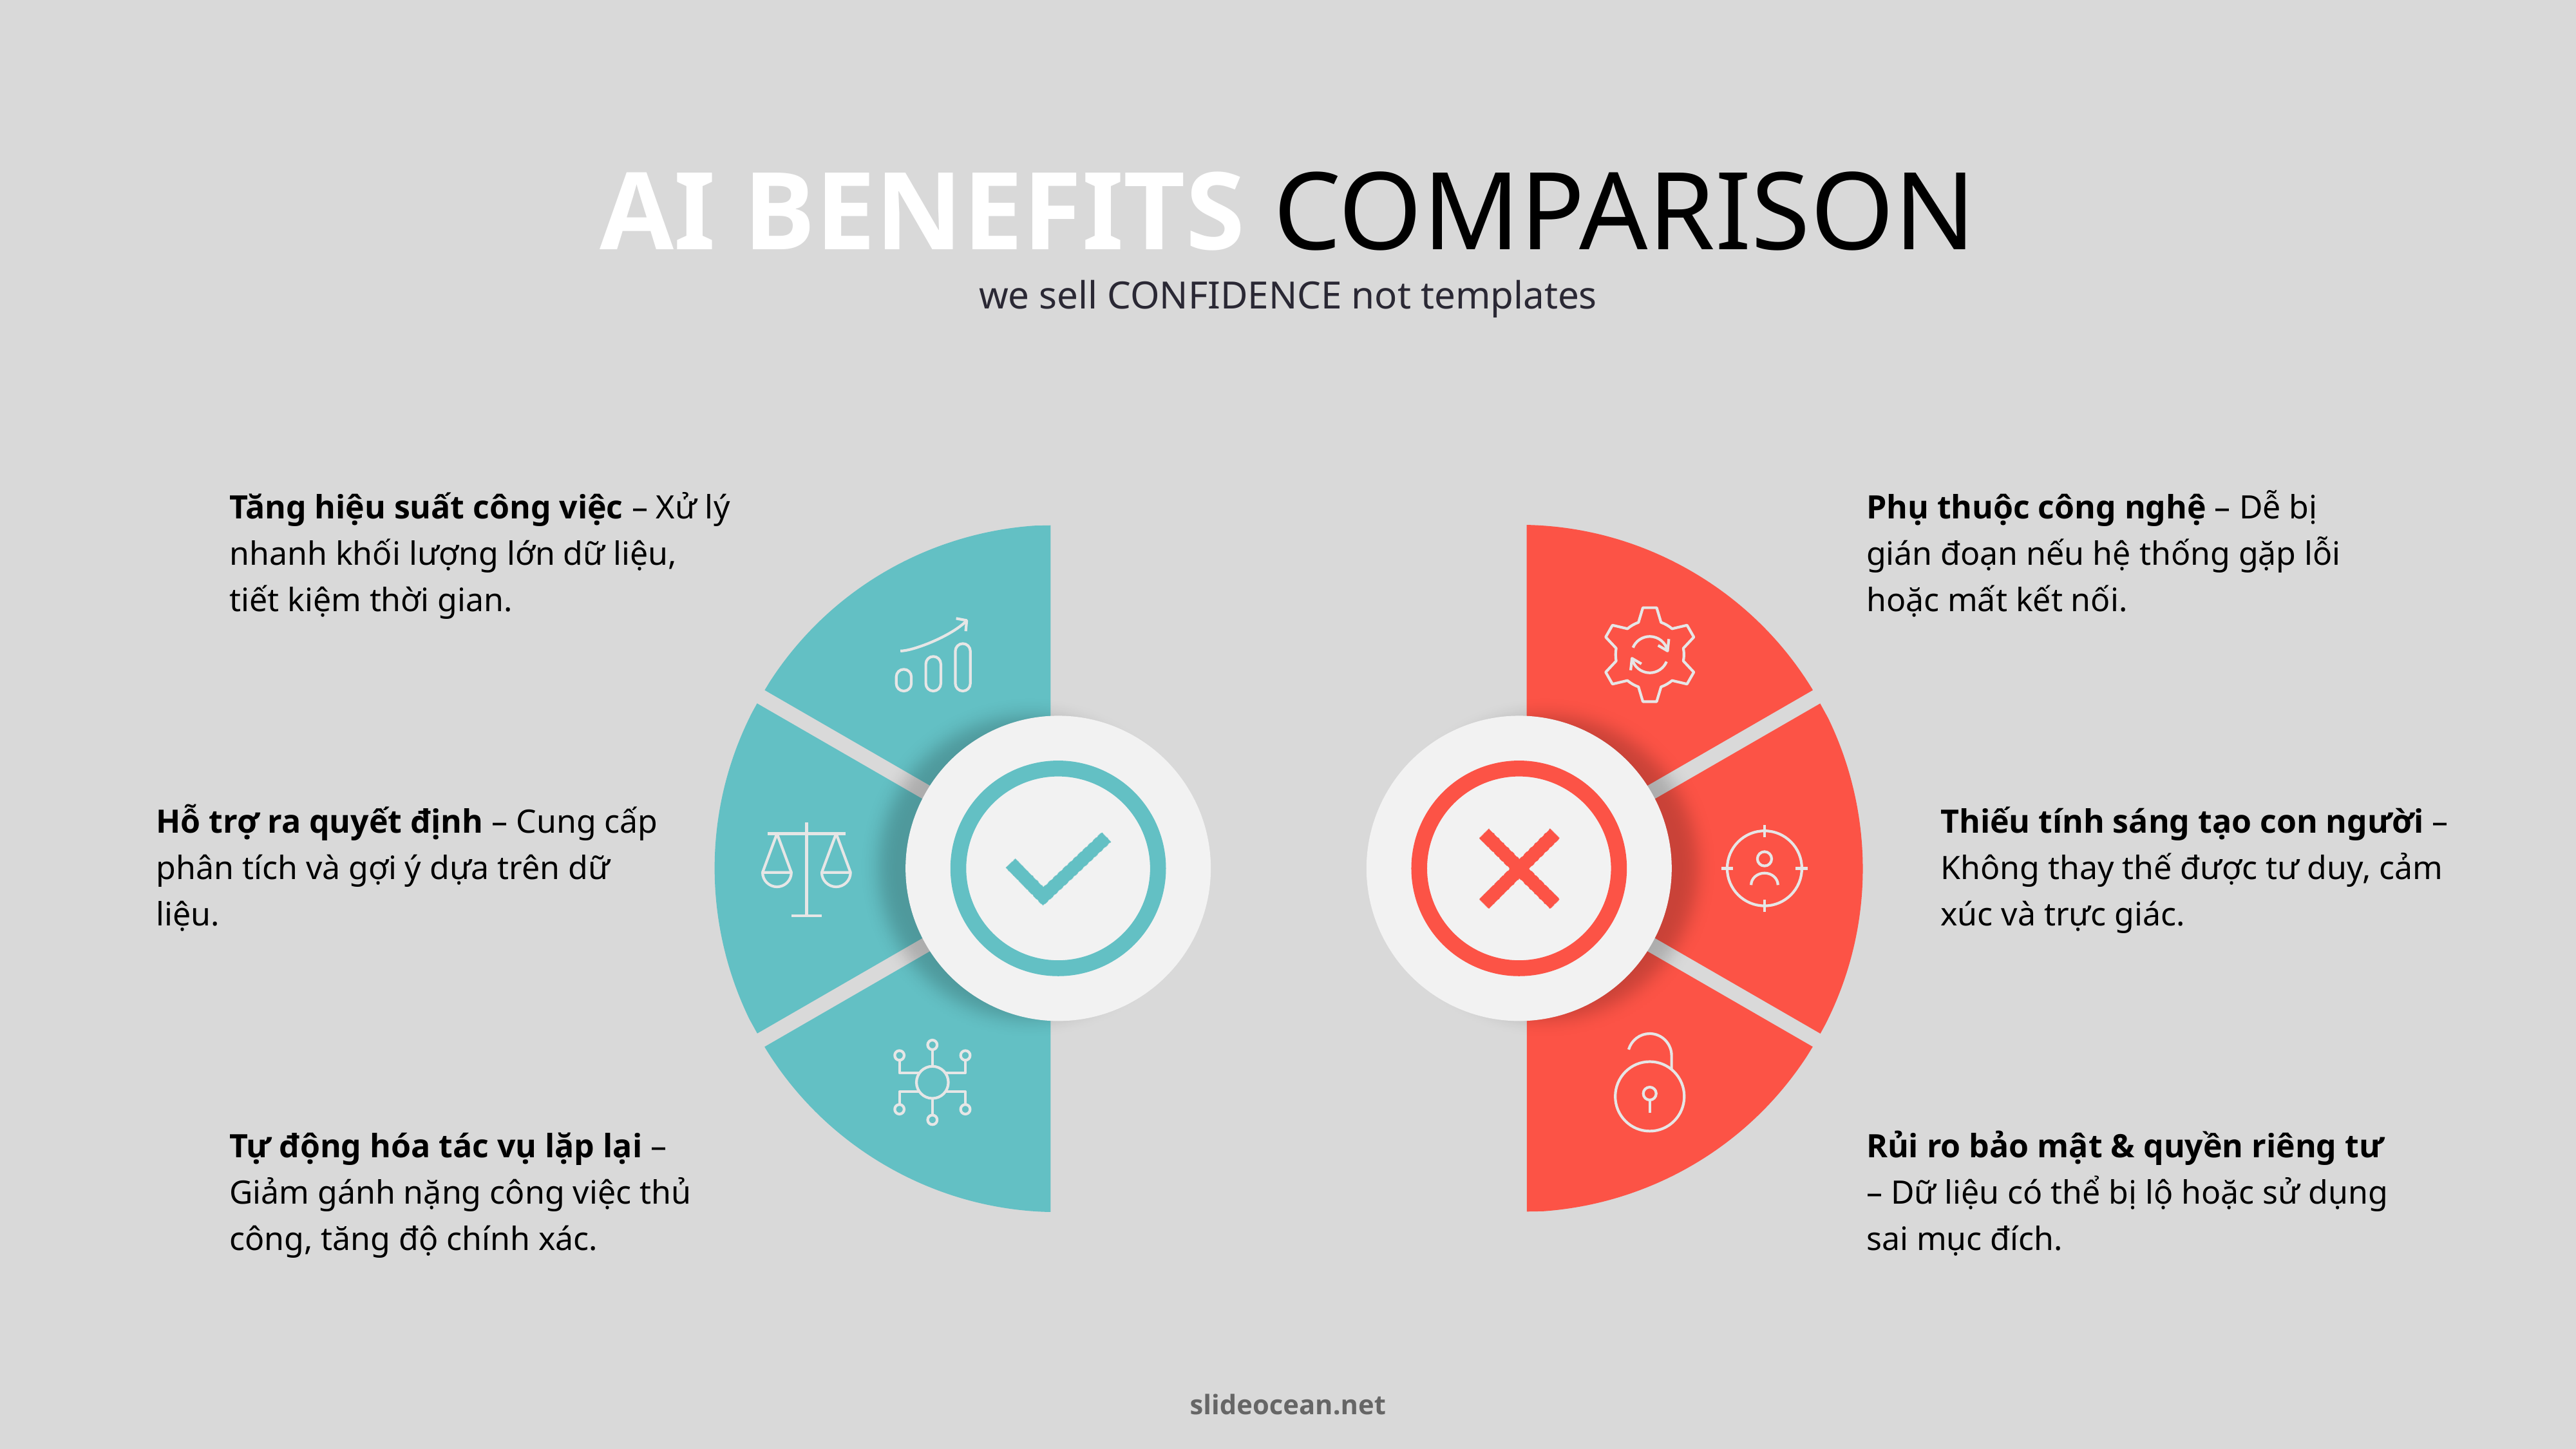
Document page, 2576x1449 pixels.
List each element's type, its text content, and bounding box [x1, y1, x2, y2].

text_box [955, 643, 971, 692]
text_box [1683, 702, 1864, 1036]
text_box [925, 656, 941, 692]
text_box Hỗ trợ ra quyết định – Cung cấp phân tích và gợi ý dựa trên dữ liệu. [146, 788, 668, 937]
text_box Tự động hóa tác vụ lặp lại – Giảm gánh nặng công việc thủ công, tăng độ chính xác. [220, 1113, 742, 1262]
text_box [1721, 824, 1808, 913]
text_box AI BENEFITS COMPARISON [590, 137, 1986, 276]
text_box we sell CONFIDENCE not templates [969, 266, 1607, 321]
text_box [950, 760, 1166, 977]
text_box slideocean.net [1180, 1383, 1396, 1425]
text_box Thiếu tính sáng tạo con người – Không thay thế được tư duy, cảm xúc và trực giác. [1931, 788, 2475, 937]
text_box [1526, 524, 1815, 770]
text_box [1605, 607, 1694, 702]
text_box [763, 524, 1052, 770]
text_box [1615, 1034, 1685, 1132]
text_box [714, 702, 895, 1035]
text_box Phụ thuộc công nghệ – Dễ bị gián đoạn nếu hệ thống gặp lỗi hoặc mất kết nối. [1857, 474, 2400, 623]
text_box Rủi ro bảo mật & quyền riêng tư – Dữ liệu có thể bị lộ hoặc sử dụng sai mục đích. [1857, 1113, 2400, 1262]
text_box [904, 714, 1212, 1022]
text_box [762, 822, 851, 916]
text_box [1365, 714, 1673, 1022]
text_box Tăng hiệu suất công việc – Xử lý nhanh khối lượng lớn dữ liệu, tiết kiệm thời gian. [220, 474, 742, 623]
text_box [1410, 760, 1627, 977]
text_box [763, 966, 1052, 1213]
text_box [895, 1040, 971, 1125]
text_box [1526, 966, 1814, 1213]
text_box [900, 618, 967, 651]
text_box [896, 669, 912, 692]
